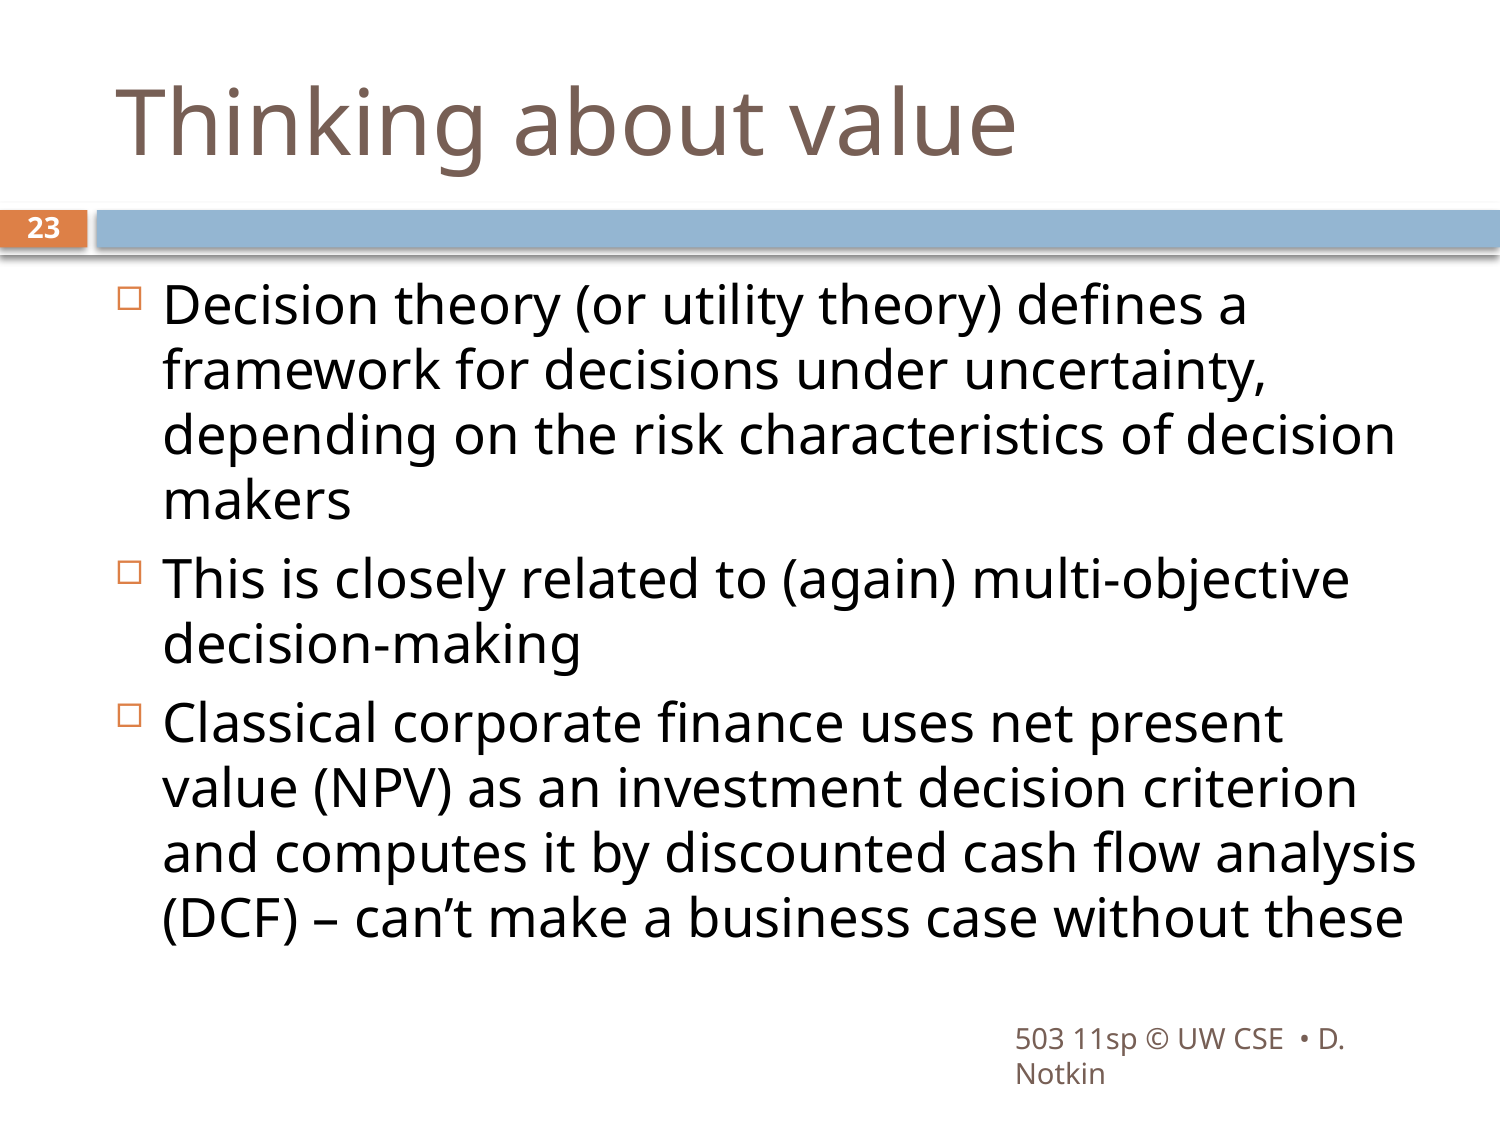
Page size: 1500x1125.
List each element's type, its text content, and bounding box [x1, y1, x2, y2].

title Thinking about value [100, 37, 1438, 200]
slide_number 503 11sp © UW CSE • D. Notkin [999, 1025, 1438, 1085]
list Decision theory (or utility theory) defines a framework for decisions under uncertainty, depending on the risk characteristics of decision makers This is closely related to (again) multi-objective decision-making Classical corporate finance uses net present value (NPV) as an investment decision criterion and computes it by discounted cash flow analysis (DCF) – can’t make a business case without these [100, 262, 1438, 1000]
slide_number 23 [0, 208, 88, 249]
